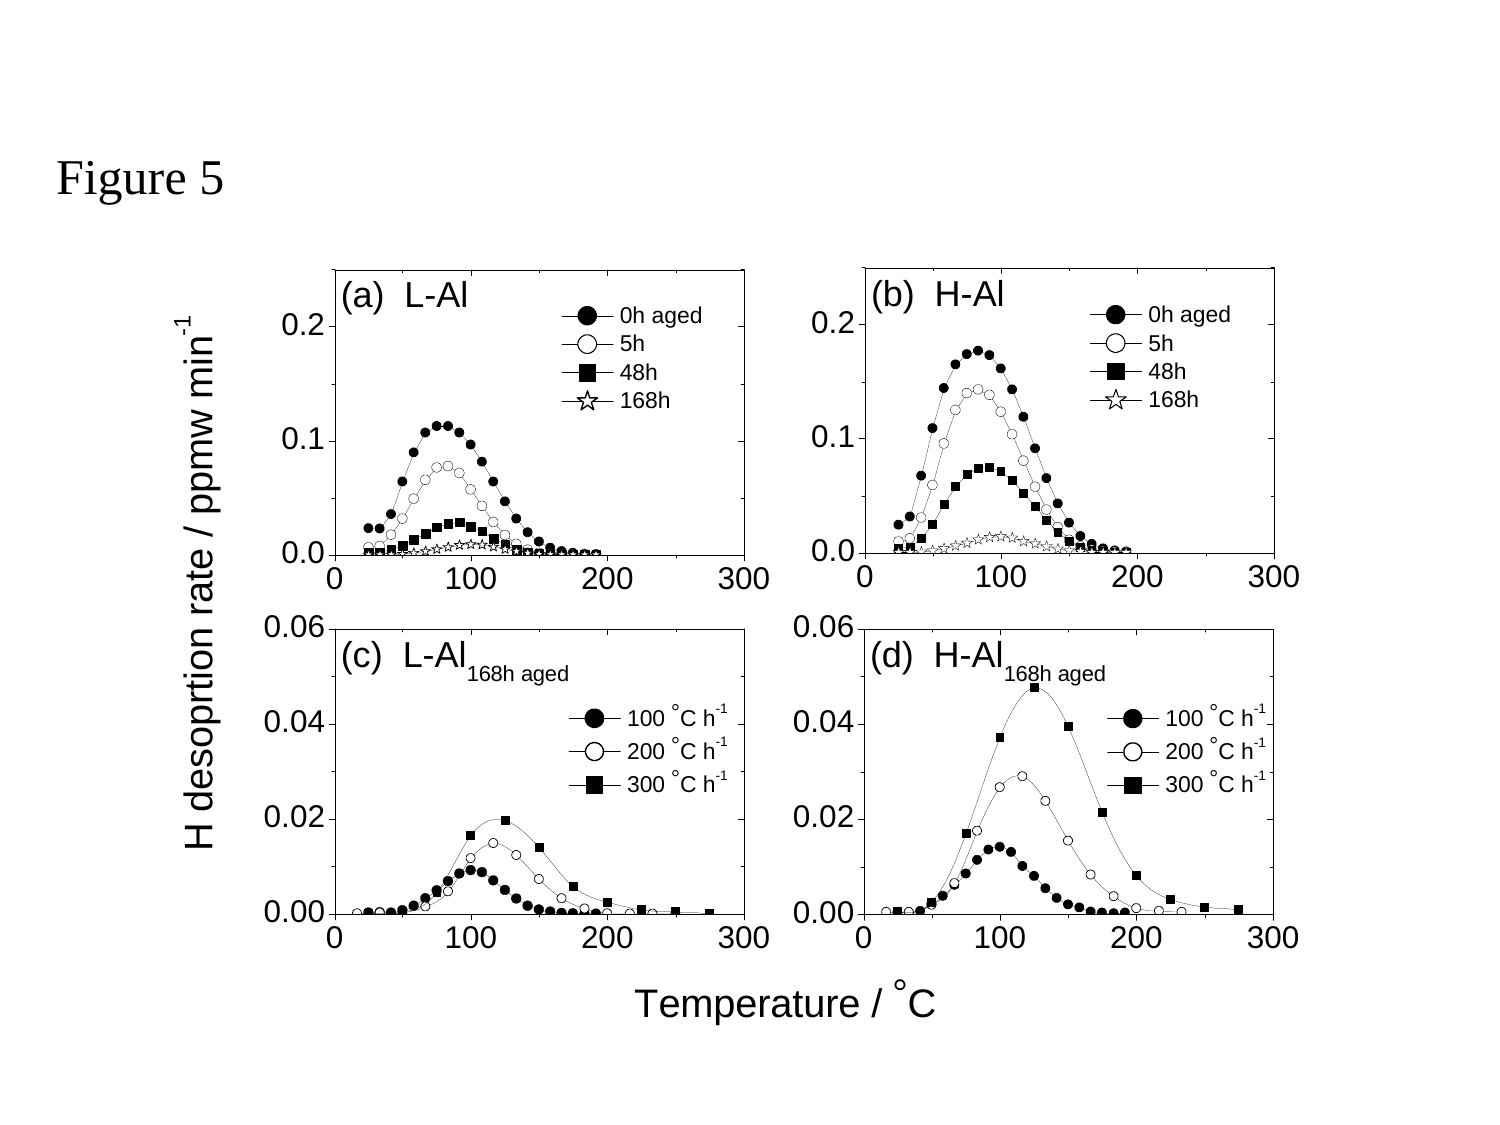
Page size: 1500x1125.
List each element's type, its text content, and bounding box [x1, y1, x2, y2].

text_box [159, 231, 1329, 1048]
text_box Figure 5 [41, 137, 278, 212]
